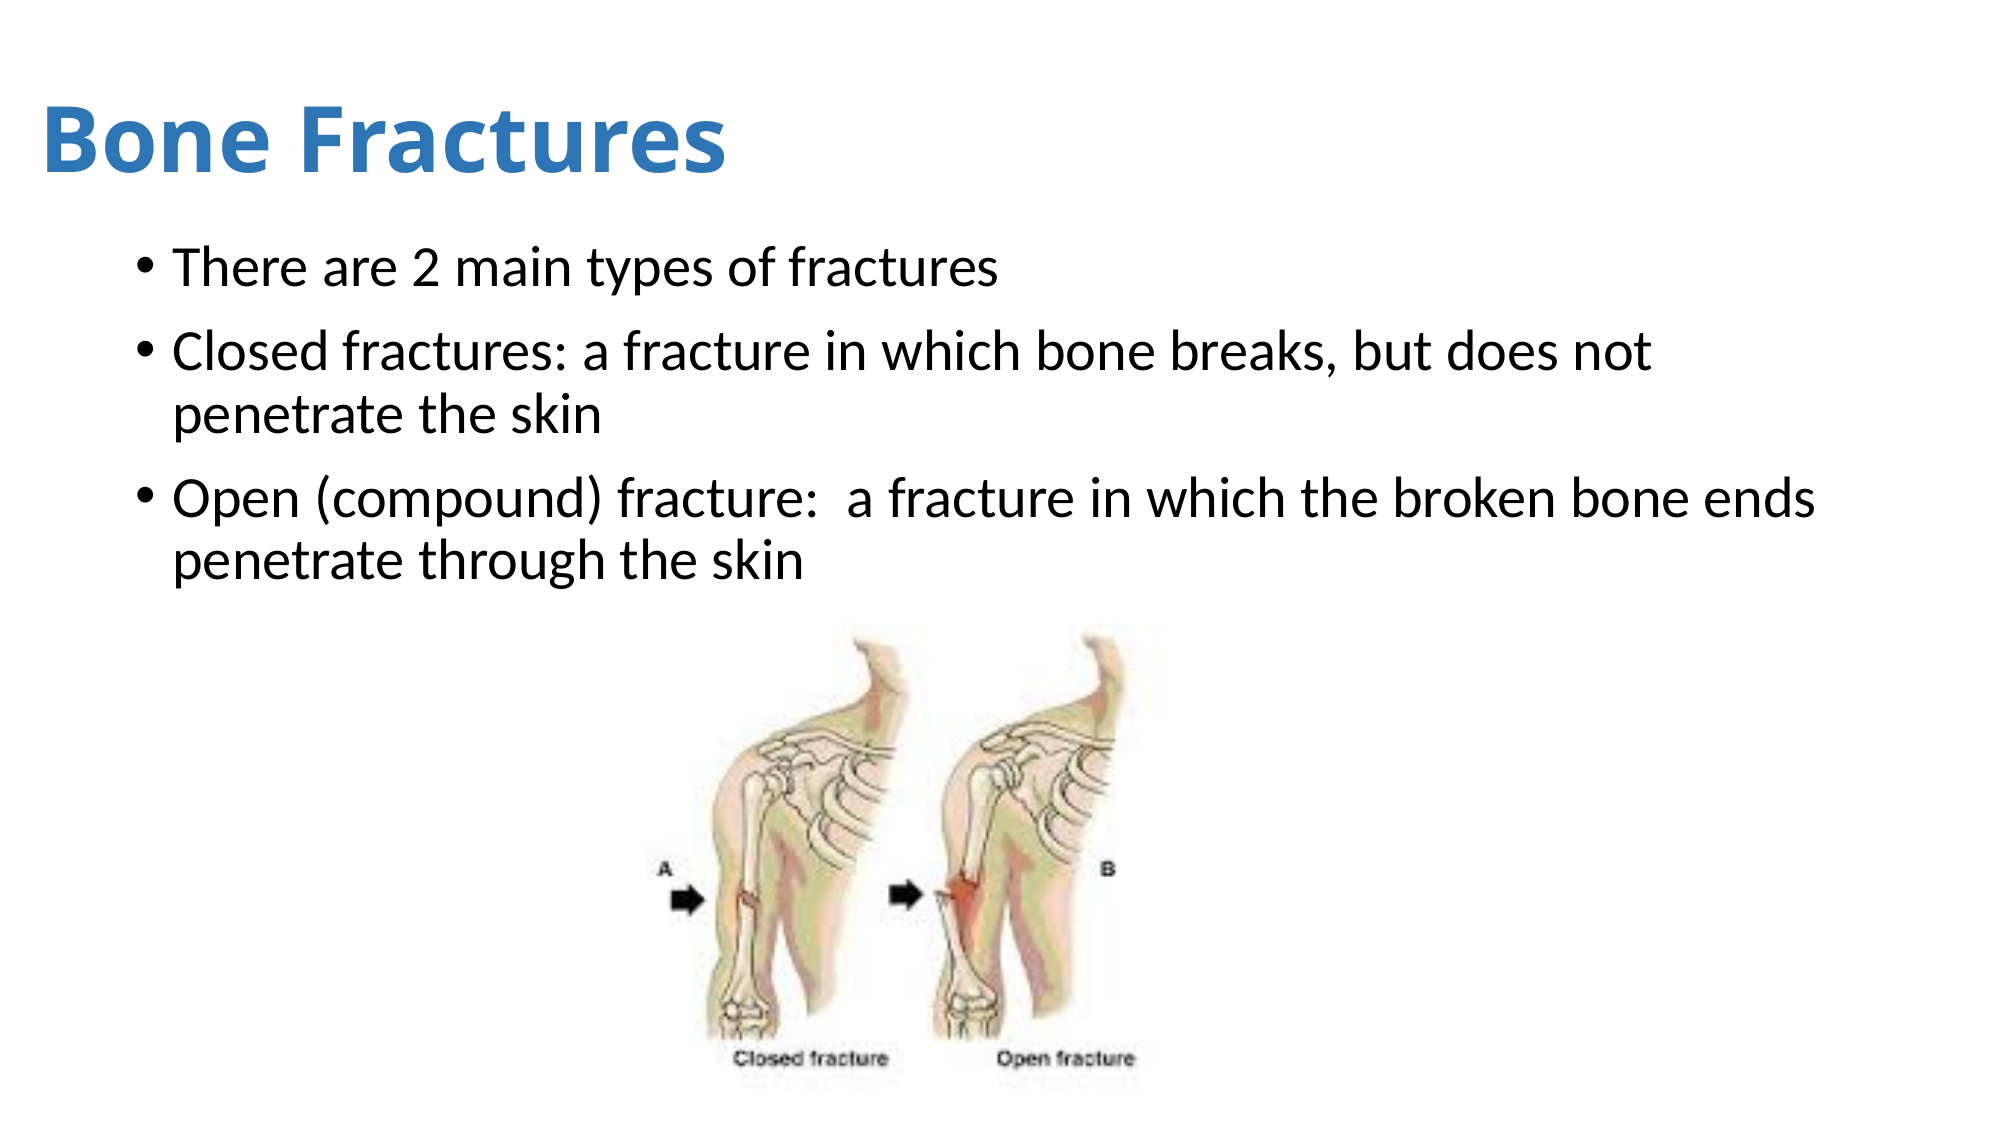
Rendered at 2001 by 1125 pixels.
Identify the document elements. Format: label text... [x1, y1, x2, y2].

picture [646, 623, 1175, 1096]
list There are 2 main types of fractures Closed fractures: a fracture in which bone breaks, but does not penetrate the skin Open (compound) fracture: a fracture in which the broken bone ends penetrate through the skin [119, 228, 1845, 943]
title Bone Fractures [24, 34, 1750, 252]
